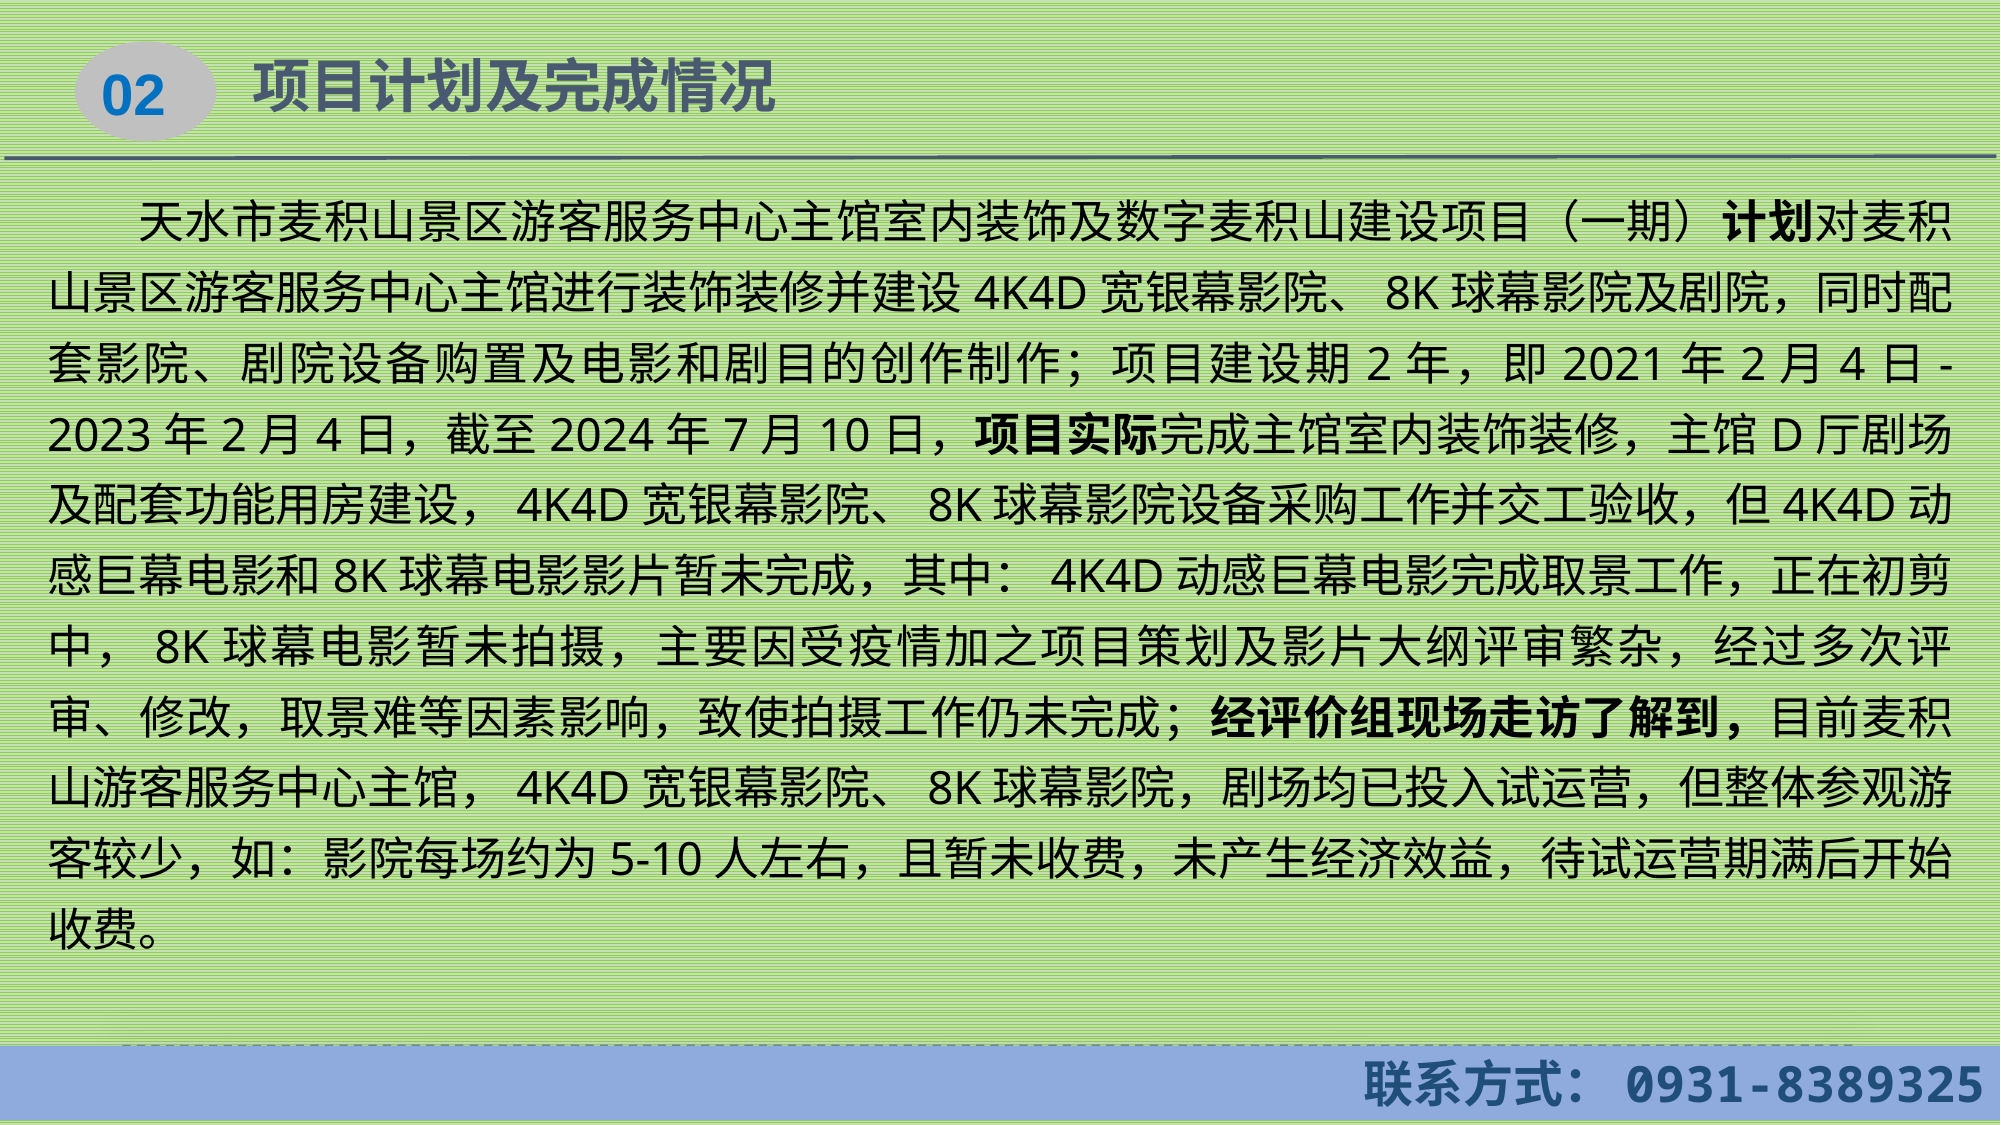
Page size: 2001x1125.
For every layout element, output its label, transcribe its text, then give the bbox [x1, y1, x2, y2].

text_box 联系方式：0931-8389325 [0, 1045, 2000, 1121]
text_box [74, 41, 1147, 142]
text_box 天水市麦积山景区游客服务中心主馆室内装饰及数字麦积山建设项目（一期）计划对麦积山景区游客服务中心主馆进行装饰装修并建设4K4D宽银幕影院、8K球幕影院及剧院，同时配套影院、剧院设备购置及电影和剧目的创作制作；项目建设期2年，即2021年2月4日-2023年2月4日，截至2024年7月10日，项目实际完成主馆室内装饰装修，主馆D厅剧场及配套功能用房建设，4K4D宽银幕影院、8K球幕影院设备采购工作并交工验收，但4K4D动感巨幕电影和8K球幕电影影片暂未完成，其中：4K4D动感巨幕电影完成取景工作，正在初剪中，8K球幕电影暂未拍摄，主要因受疫情加之项目策划及影片大纲评审繁杂，经过多次评审、修改，取景难等因素影响，致使拍摄工作仍未完成；经评价组现场走访了解到，目前麦积山游客服务中心主馆，4K4D宽银幕影院、8K球幕影院，剧场均已投入试运营，但整体参观游客较少，如：影院每场约为5-10人左右，且暂未收费，未产生经济效益，待试运营期满后开始收费。 [32, 169, 1969, 1036]
